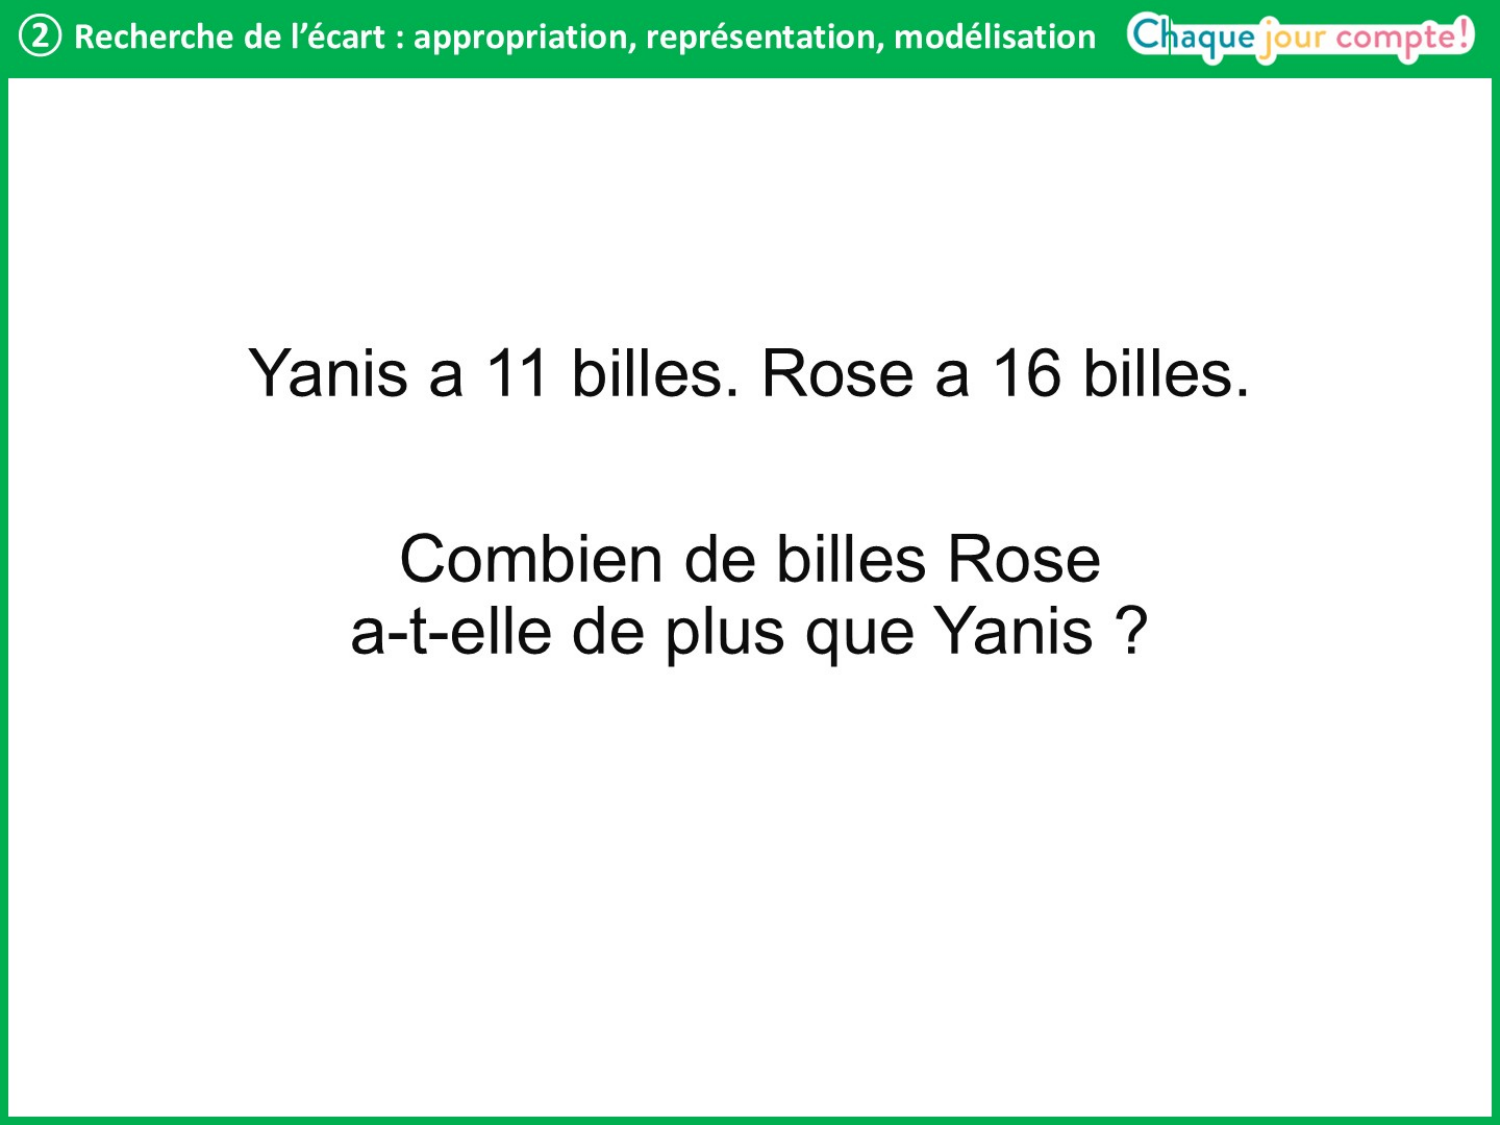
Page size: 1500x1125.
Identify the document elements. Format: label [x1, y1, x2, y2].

list [0, 0, 1500, 1125]
